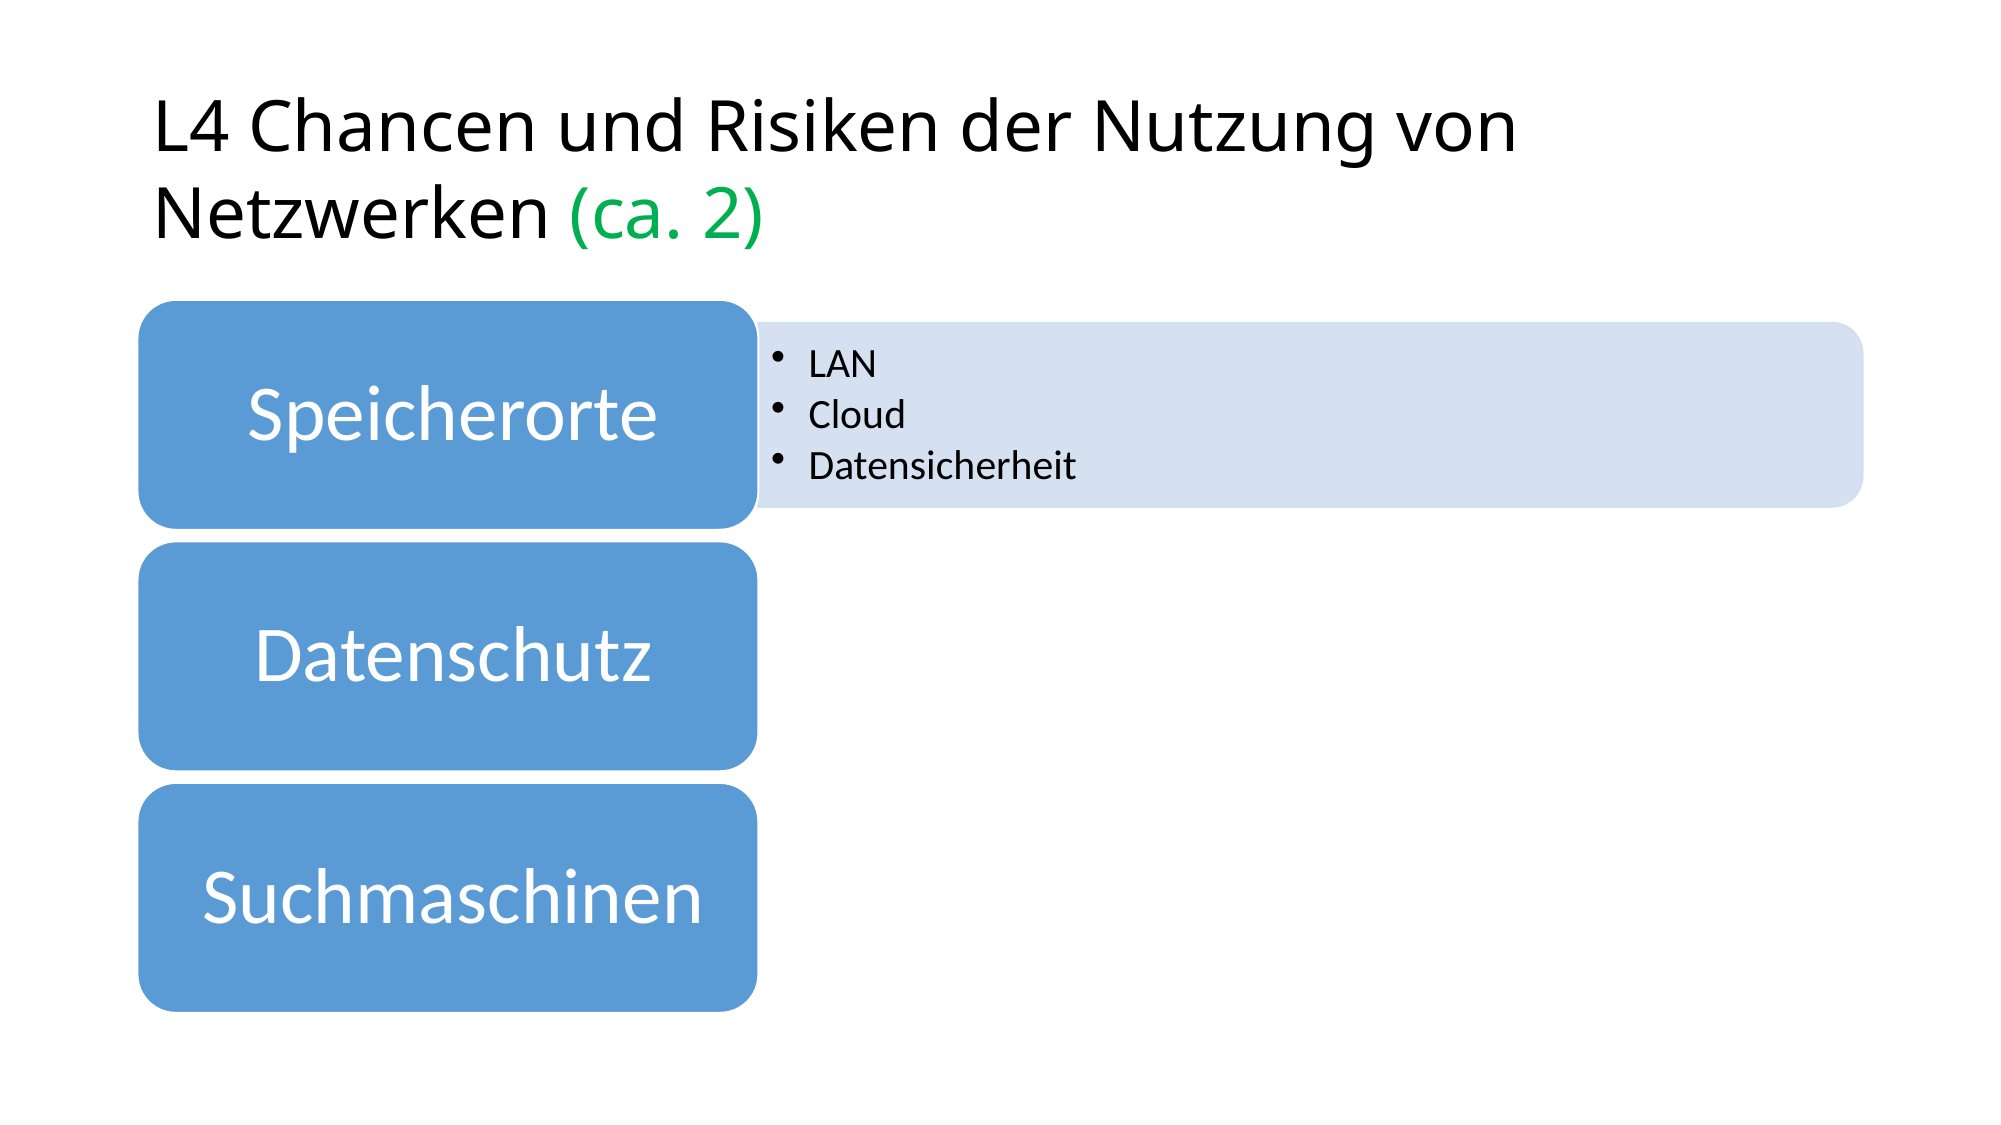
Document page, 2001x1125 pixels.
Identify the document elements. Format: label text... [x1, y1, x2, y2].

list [137, 299, 1863, 1014]
title L4 Chancen und Risiken der Nutzung von Netzwerken (ca. 2) [137, 59, 1896, 278]
